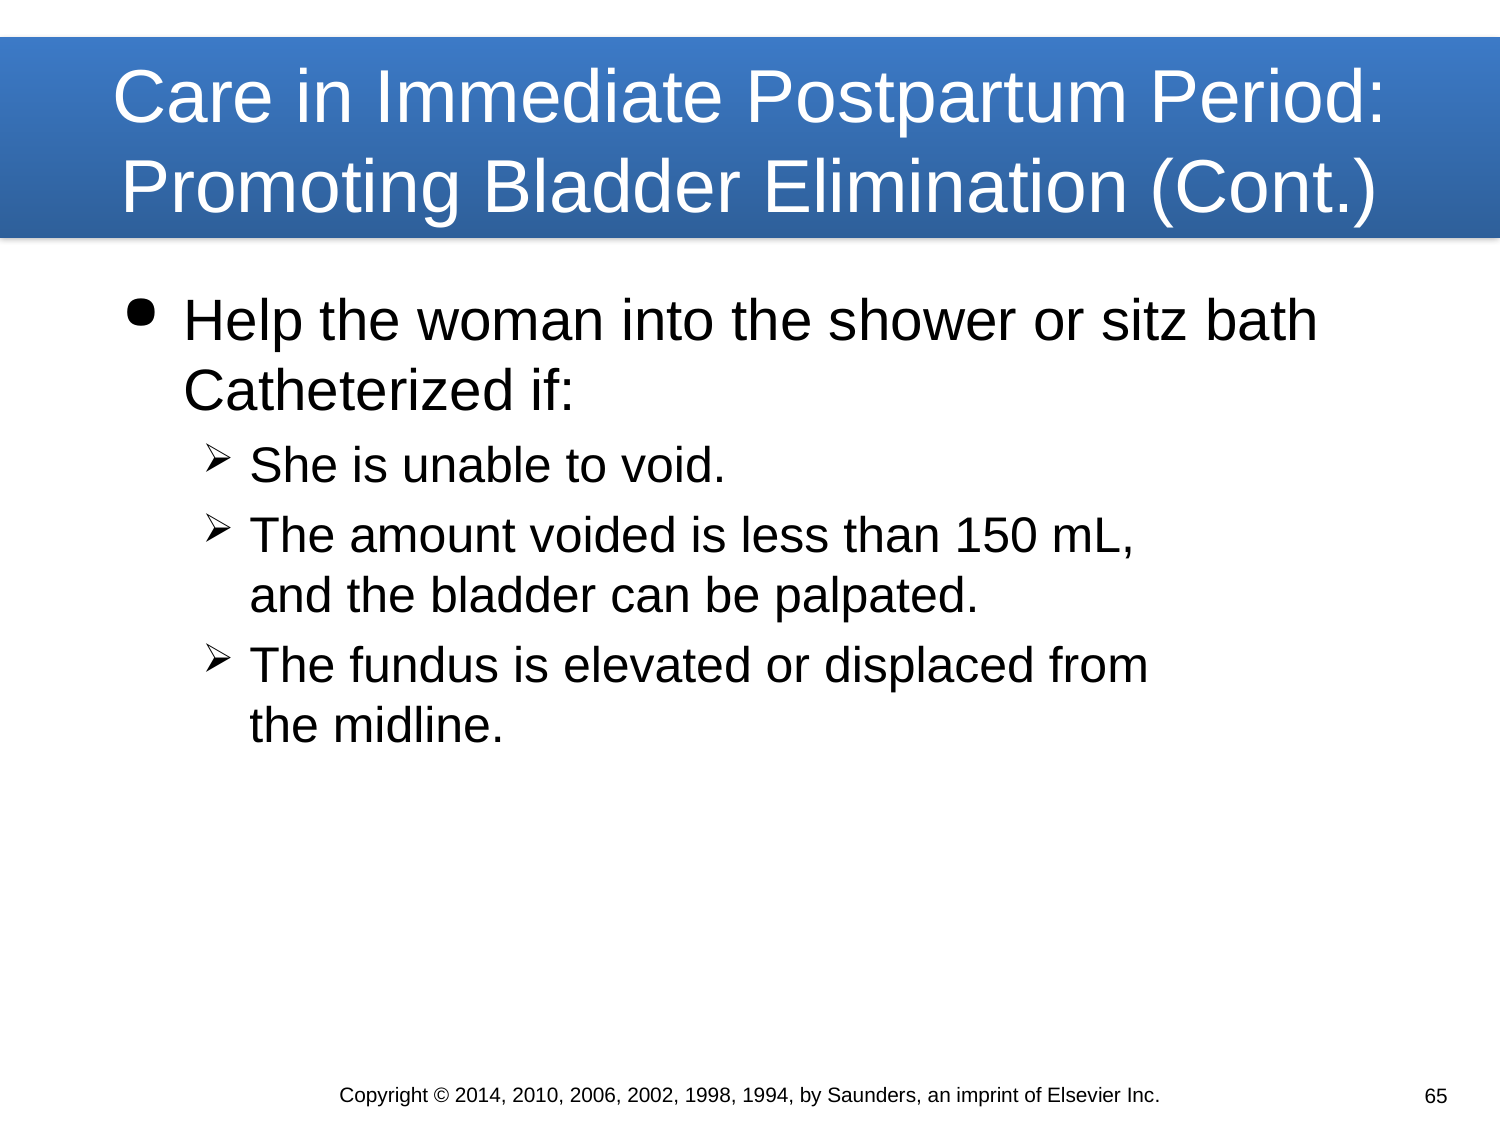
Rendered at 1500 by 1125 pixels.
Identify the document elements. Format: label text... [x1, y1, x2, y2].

list Help the woman into the shower or sitz bath Catheterized if: She is unable to void. The amount voided is less than 150 mL, and the bladder can be palpated. The fundus is elevated or displaced from the midline. [112, 275, 1388, 1006]
footer Copyright © 2014, 2010, 2006, 2002, 1998, 1994, by Saunders, an imprint of Elsevier Inc. [187, 1062, 1313, 1125]
title Care in Immediate Postpartum Period: Promoting Bladder Elimination (Cont.) [0, 37, 1500, 238]
slide_number 65 [1362, 1065, 1463, 1125]
